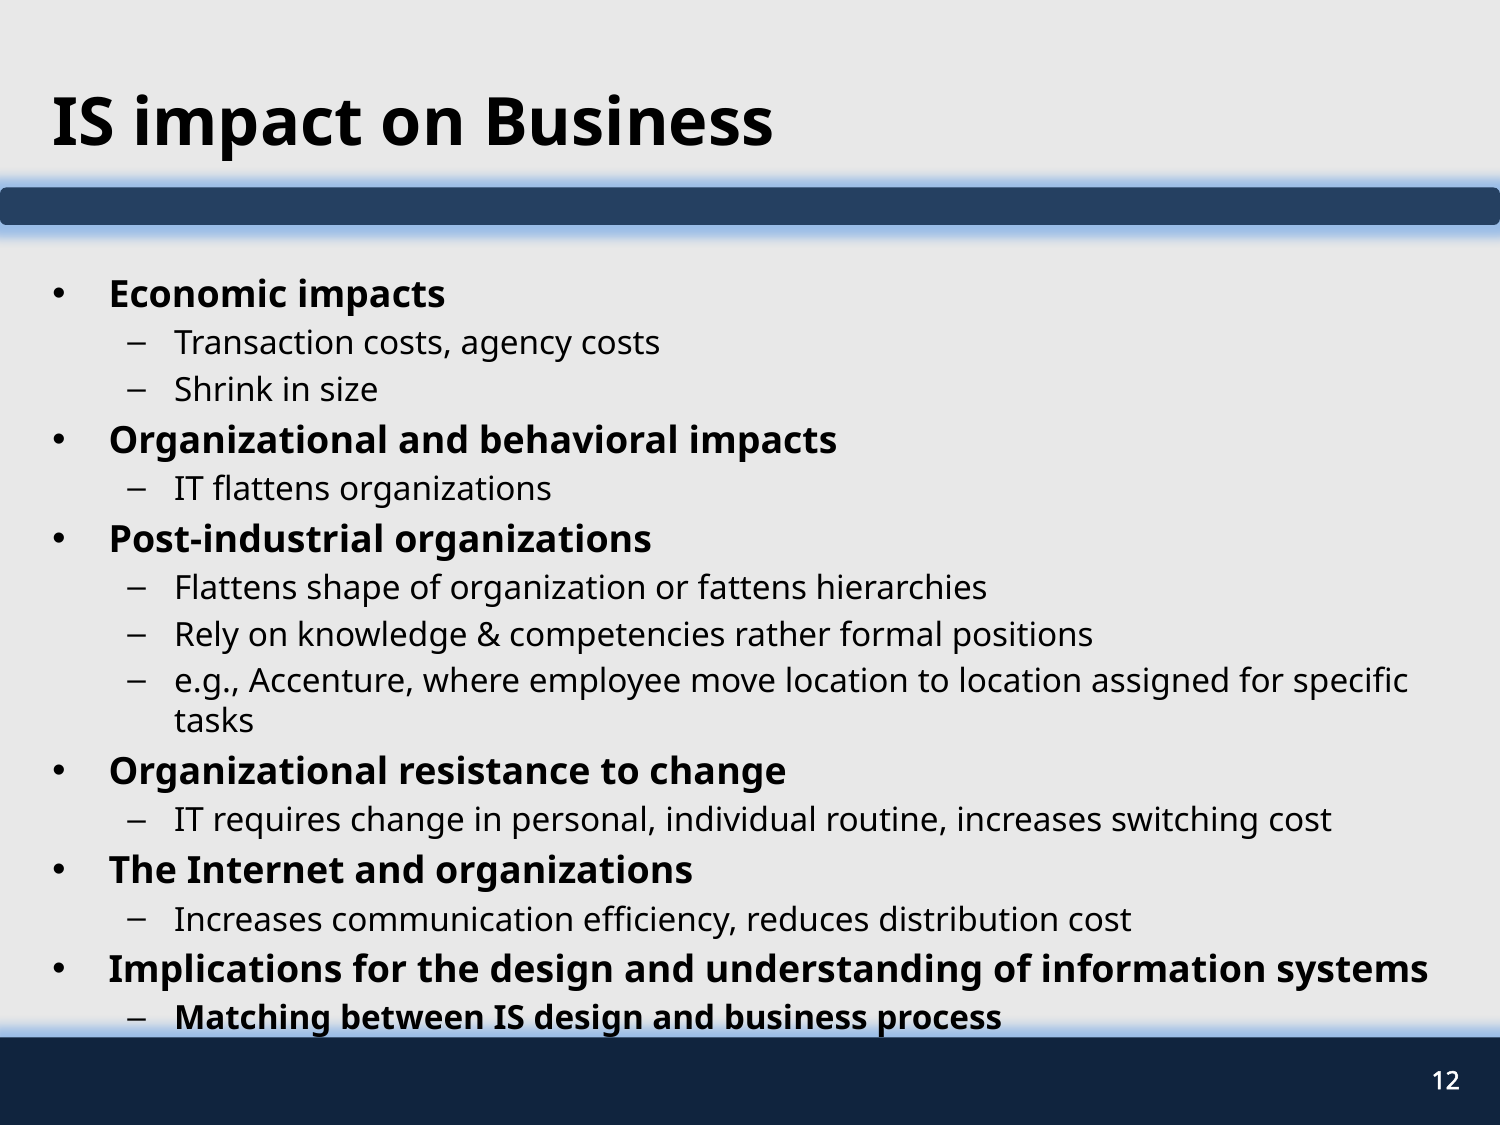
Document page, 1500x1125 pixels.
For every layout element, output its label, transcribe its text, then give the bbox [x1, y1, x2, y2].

list Economic impacts Transaction costs, agency costs Shrink in size Organizational and behavioral impacts IT flattens organizations Post-industrial organizations Flattens shape of organization or fattens hierarchies Rely on knowledge & competencies rather formal positions e.g., Accenture, where employee move location to location assigned for specific tasks Organizational resistance to change IT requires change in personal, individual routine, increases switching cost The Internet and organizations Increases communication efficiency, reduces distribution cost Implications for the design and understanding of information systems Matching between IS design and business process [37, 262, 1475, 1038]
title IS impact on Business [37, 62, 1338, 176]
slide_number 12 [1412, 1050, 1475, 1113]
